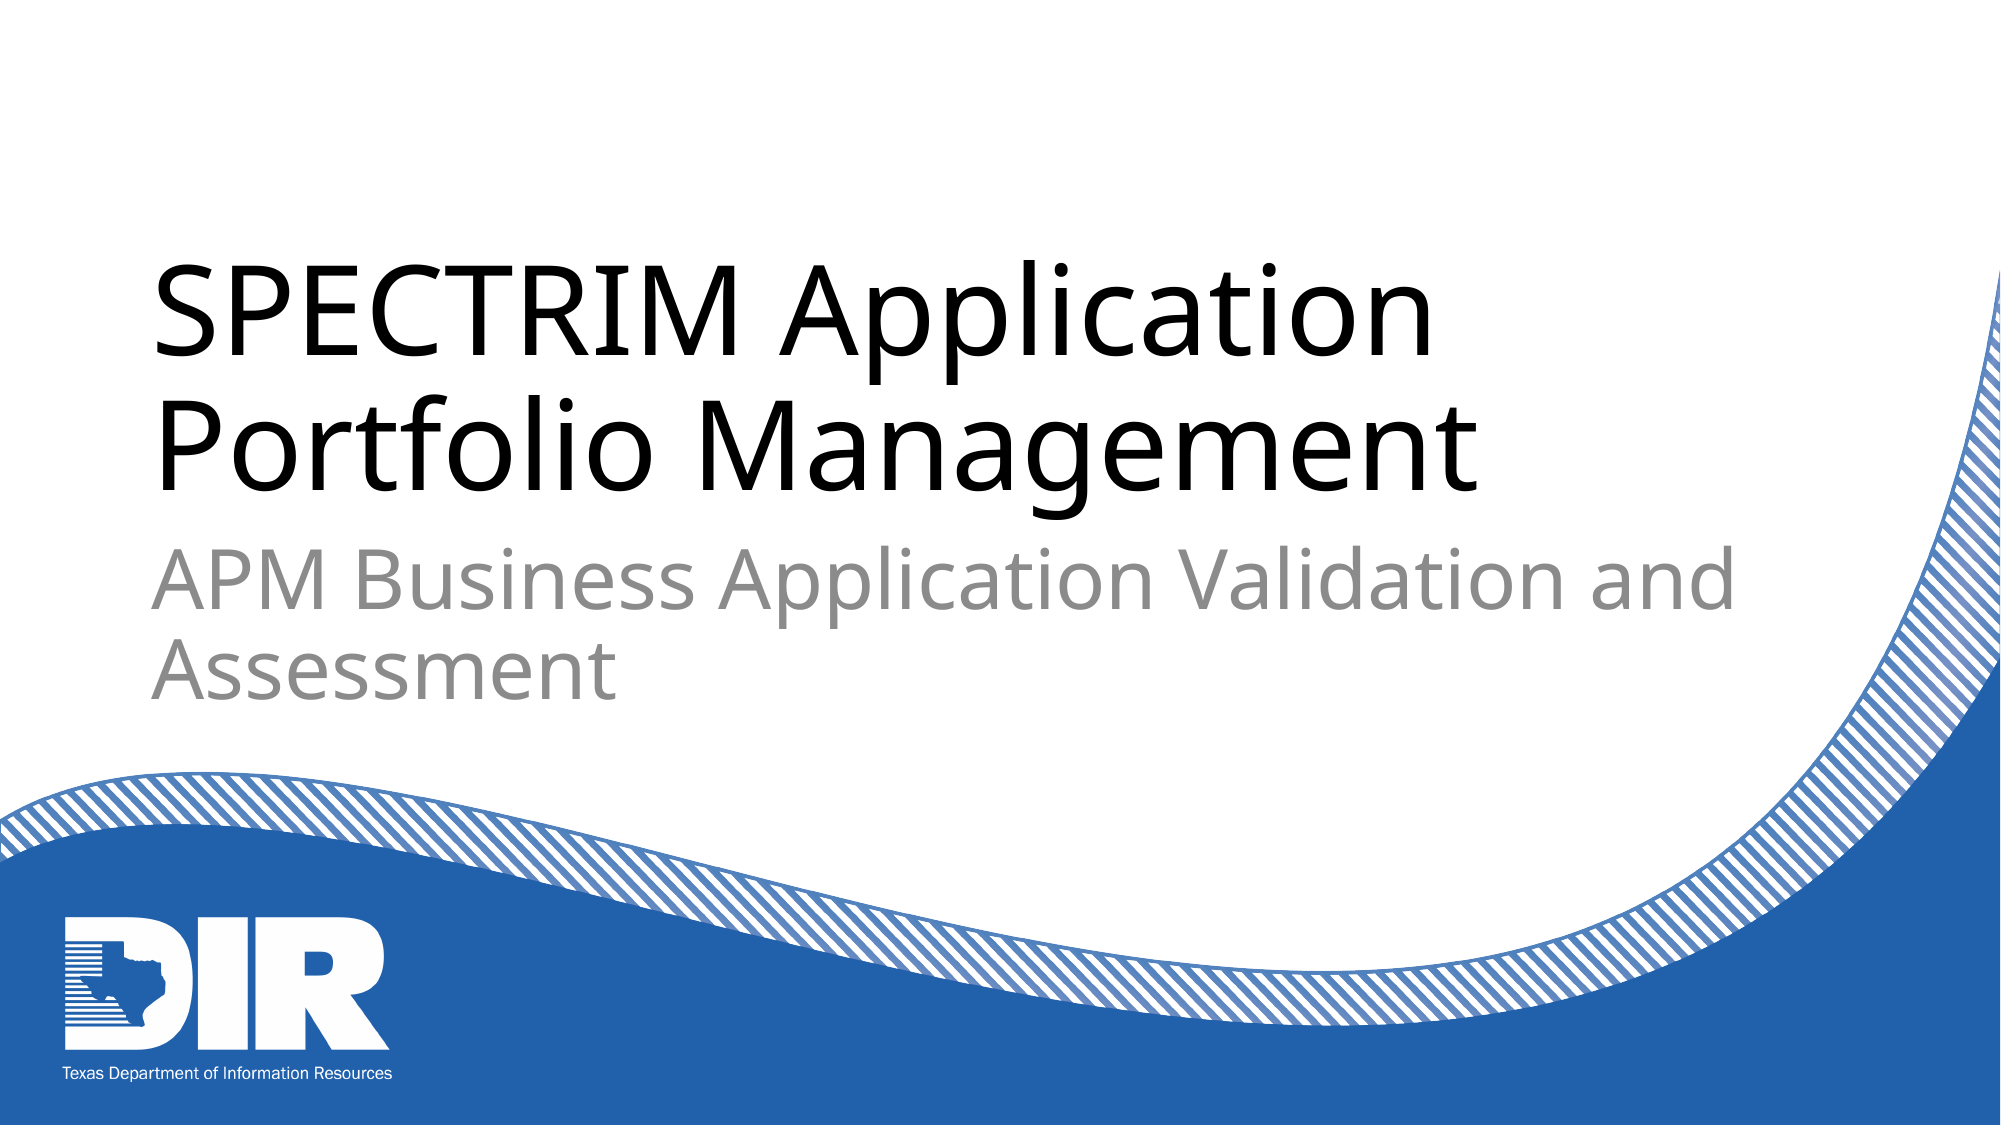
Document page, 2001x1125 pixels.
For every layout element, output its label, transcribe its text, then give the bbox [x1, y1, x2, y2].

list APM Business Application Validation and Assessment [136, 529, 1862, 776]
title SPECTRIM Application Portfolio Management [136, 57, 1862, 526]
picture [0, 0, 2001, 1125]
